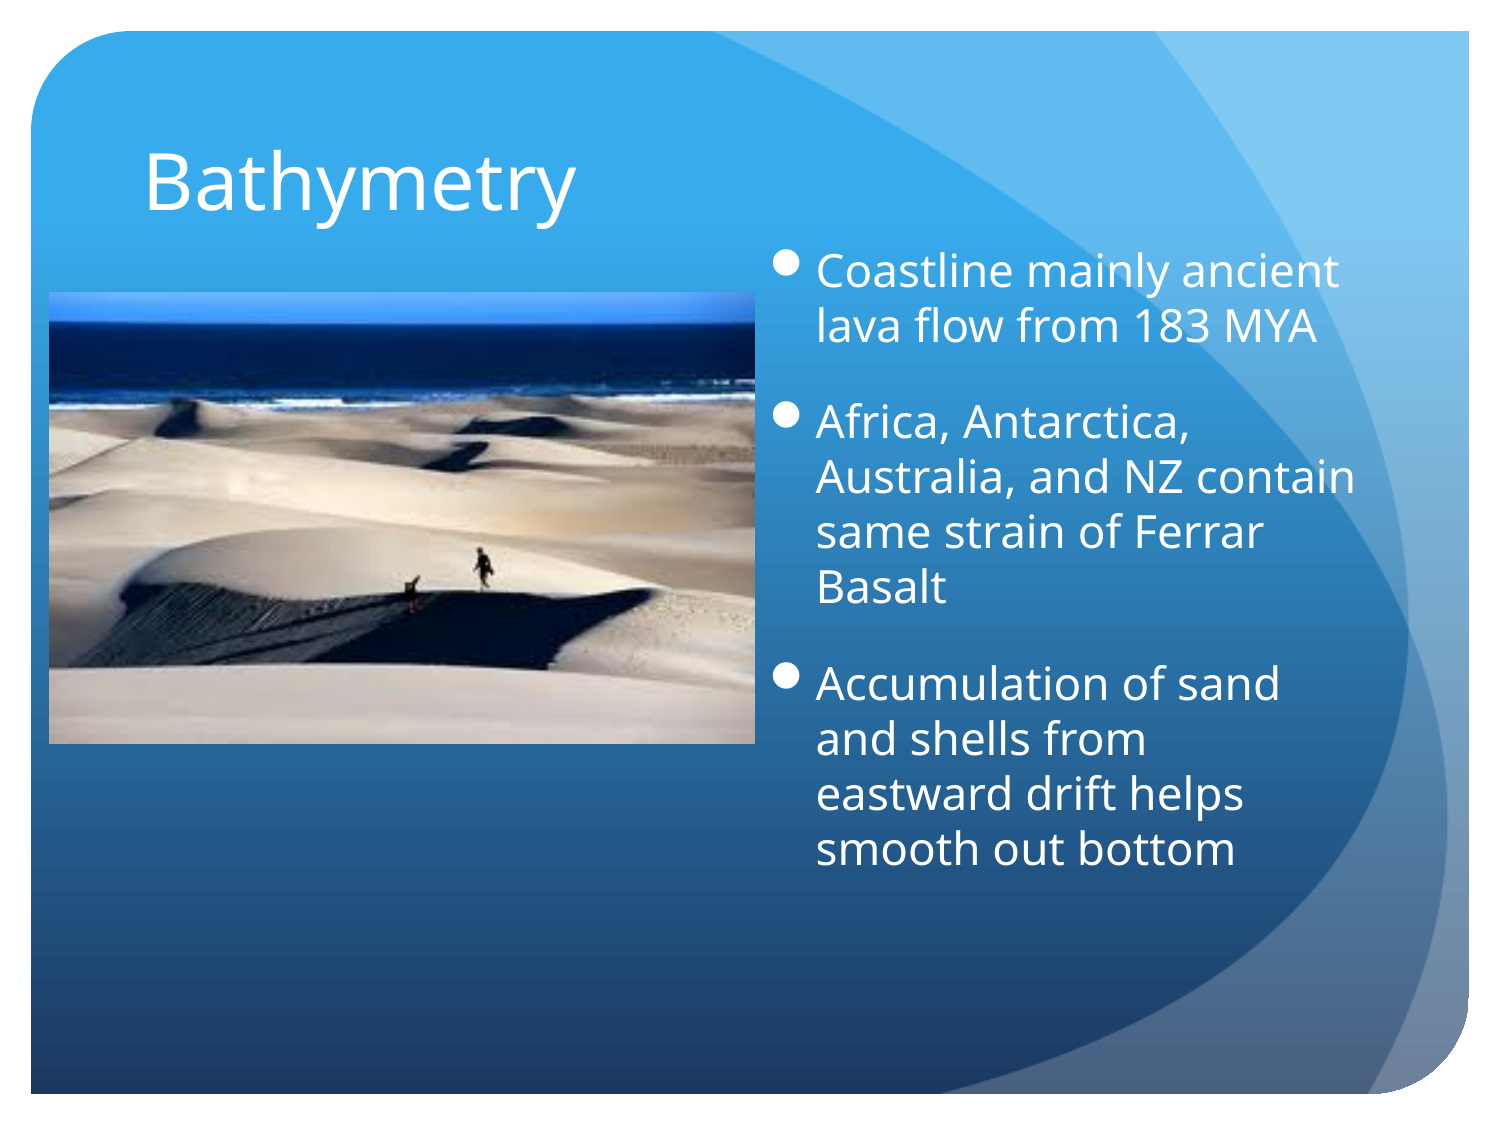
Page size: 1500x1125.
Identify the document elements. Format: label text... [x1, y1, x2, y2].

title Bathymetry [127, 62, 1372, 234]
picture [24, 30, 1473, 1094]
list Coastline mainly ancient lava flow from 183 MYA Africa, Antarctica, Australia, and NZ contain same strain of Ferrar Basalt Accumulation of sand and shells from eastward drift helps smooth out bottom [754, 233, 1372, 991]
